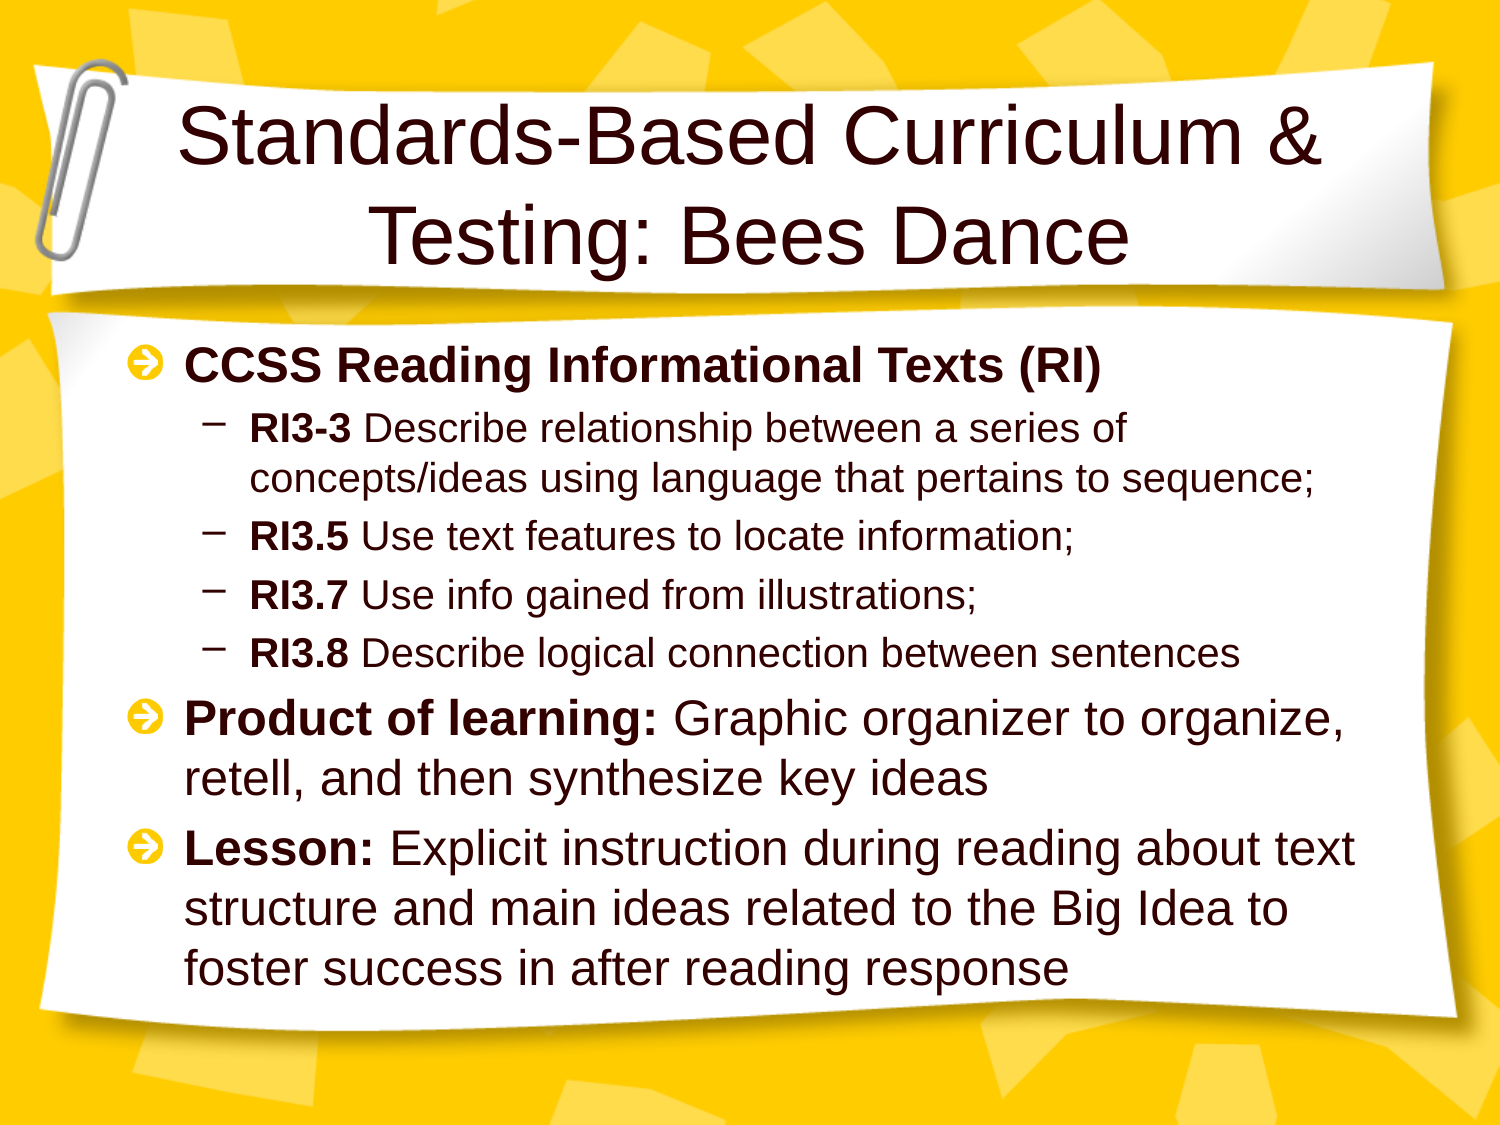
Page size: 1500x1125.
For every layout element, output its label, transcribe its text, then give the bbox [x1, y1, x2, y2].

title Standards-Based Curriculum & Testing: Bees Dance [112, 87, 1388, 276]
picture [0, 0, 1500, 1125]
list CCSS Reading Informational Texts (RI) RI3-3 Describe relationship between a series of concepts/ideas using language that pertains to sequence; RI3.5 Use text features to locate information; RI3.7 Use info gained from illustrations; RI3.8 Describe logical connection between sentences Product of learning: Graphic organizer to organize, retell, and then synthesize key ideas Lesson: Explicit instruction during reading about text structure and main ideas related to the Big Idea to foster success in after reading response [112, 324, 1388, 1001]
